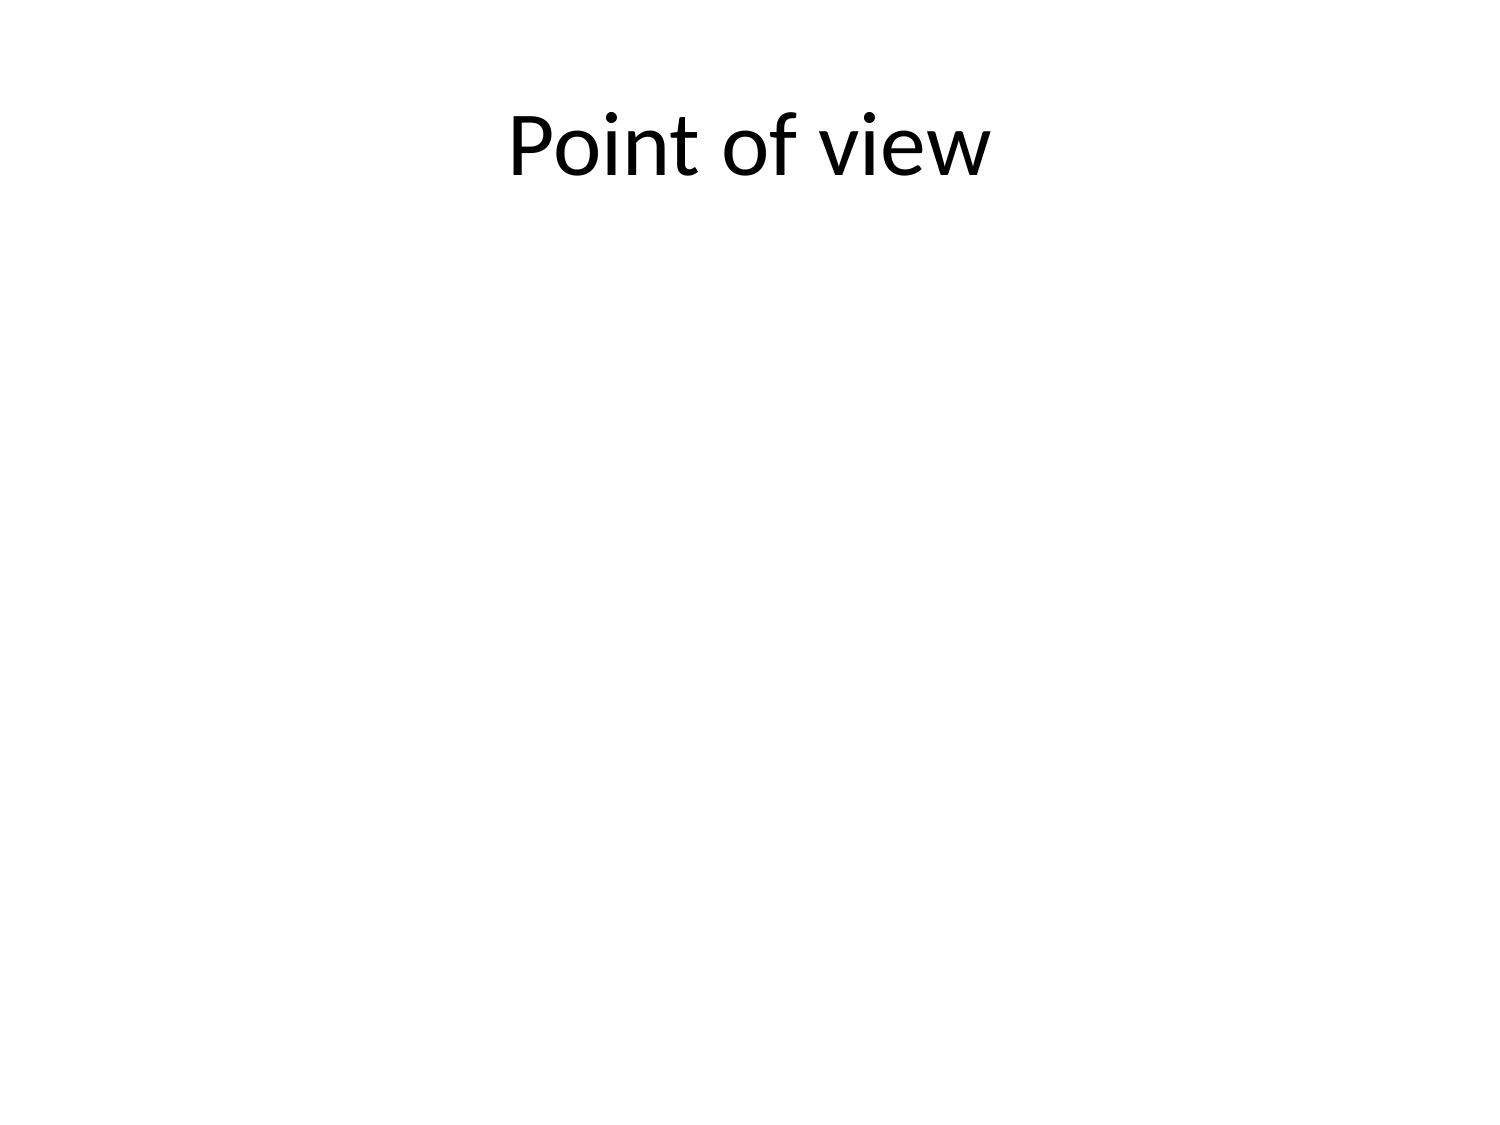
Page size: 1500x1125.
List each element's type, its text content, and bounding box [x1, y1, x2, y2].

title Point of view [75, 45, 1425, 233]
